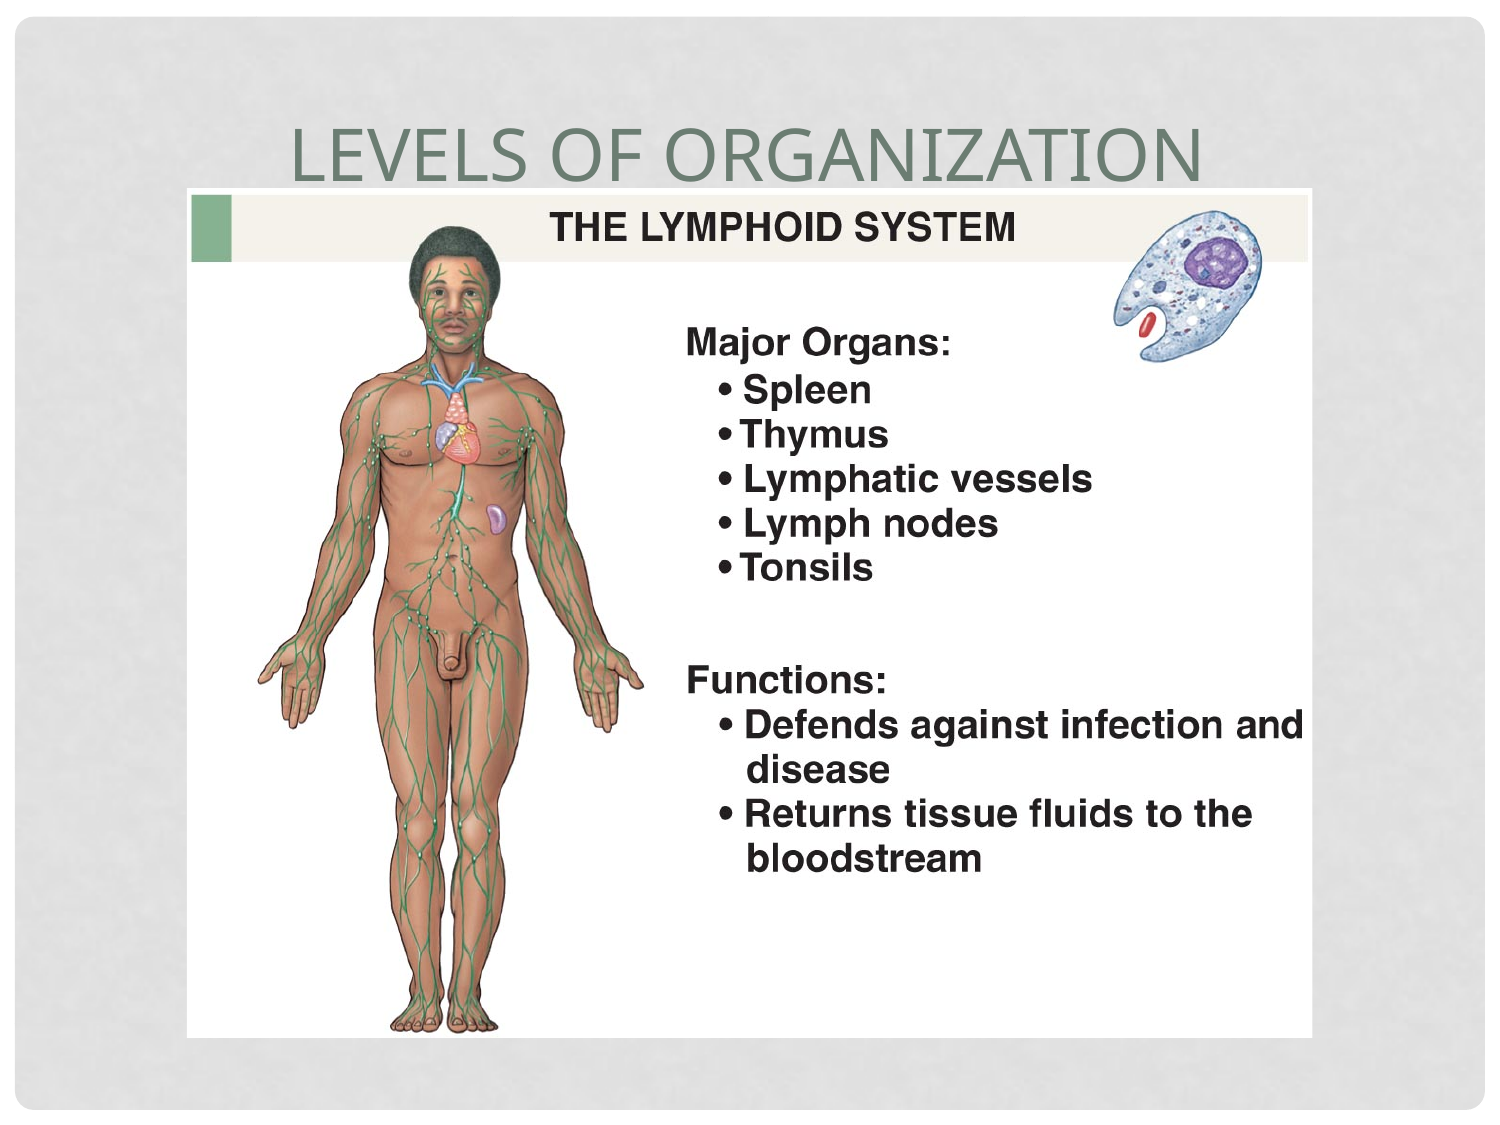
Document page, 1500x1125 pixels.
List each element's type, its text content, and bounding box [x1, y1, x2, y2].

title Levels of Organization [69, 66, 1425, 238]
picture [186, 187, 1313, 1038]
